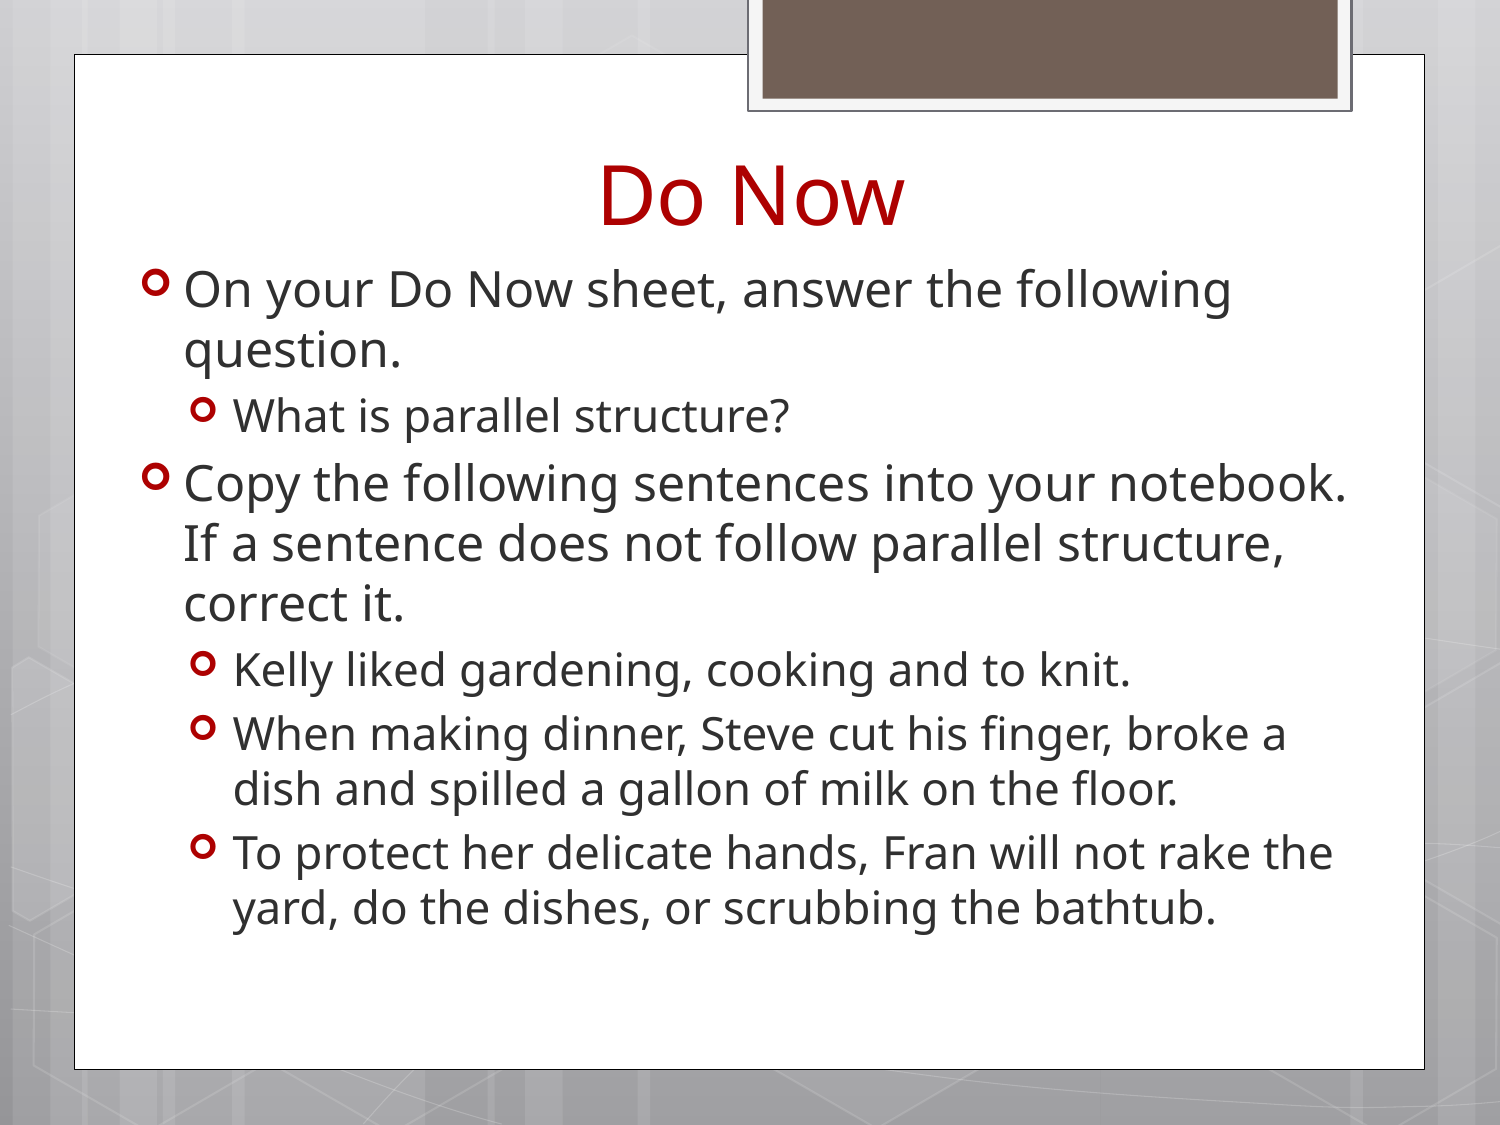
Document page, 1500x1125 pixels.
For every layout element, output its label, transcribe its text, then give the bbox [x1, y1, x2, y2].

list On your Do Now sheet, answer the following question. What is parallel structure? Copy the following sentences into your notebook. If a sentence does not follow parallel structure, correct it. Kelly liked gardening, cooking and to knit. When making dinner, Steve cut his finger, broke a dish and spilled a gallon of milk on the floor. To protect her delicate hands, Fran will not rake the yard, do the dishes, or scrubbing the bathtub. [112, 249, 1375, 1038]
title Do Now [174, 62, 1328, 249]
